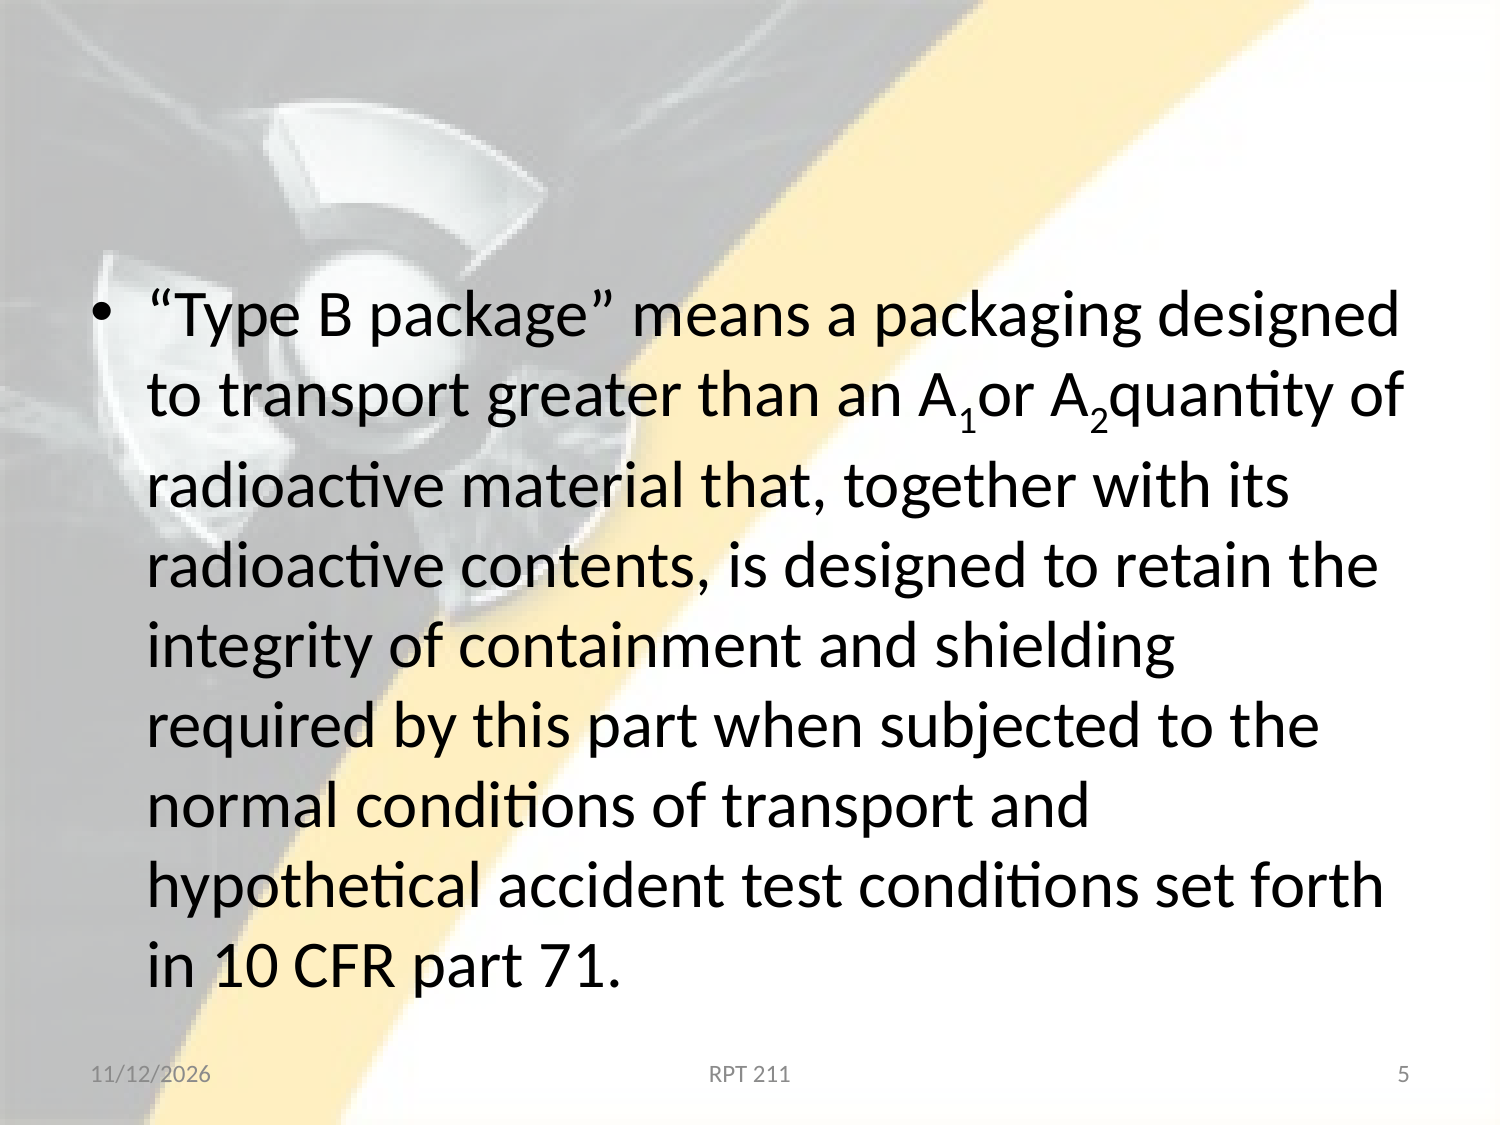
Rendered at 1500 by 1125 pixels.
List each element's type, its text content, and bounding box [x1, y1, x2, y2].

slide_number 5 [1074, 1042, 1425, 1103]
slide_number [75, 1042, 425, 1103]
footer RPT 211 [512, 1042, 988, 1103]
list “Type B package” means a packaging designed to transport greater than an A1or A2quantity of radioactive material that, together with its radioactive contents, is designed to retain the integrity of containment and shielding required by this part when subjected to the normal conditions of transport and hypothetical accident test conditions set forth in 10 CFR part 71. [75, 262, 1425, 1005]
